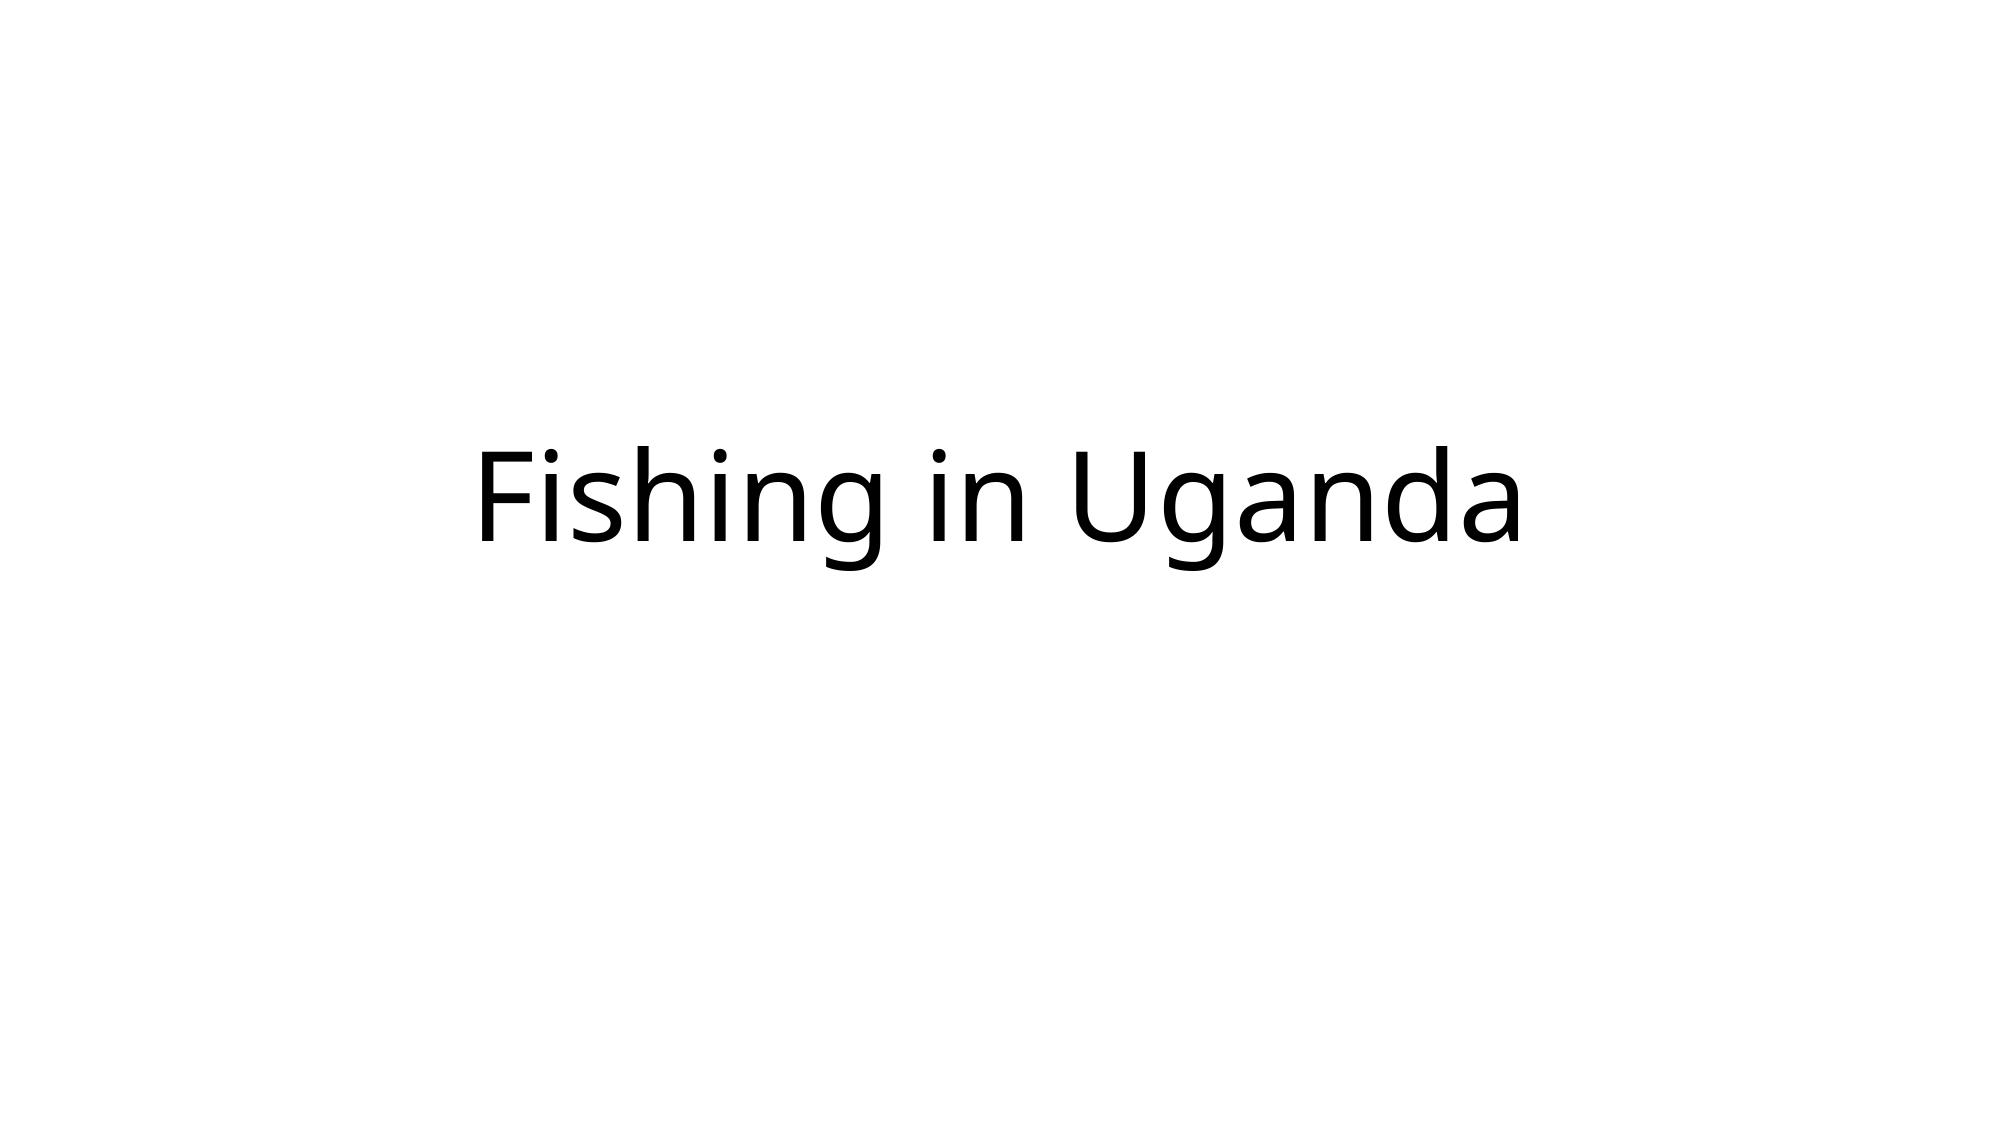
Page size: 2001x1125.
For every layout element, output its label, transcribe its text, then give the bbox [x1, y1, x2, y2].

title Fishing in Uganda [249, 184, 1750, 576]
